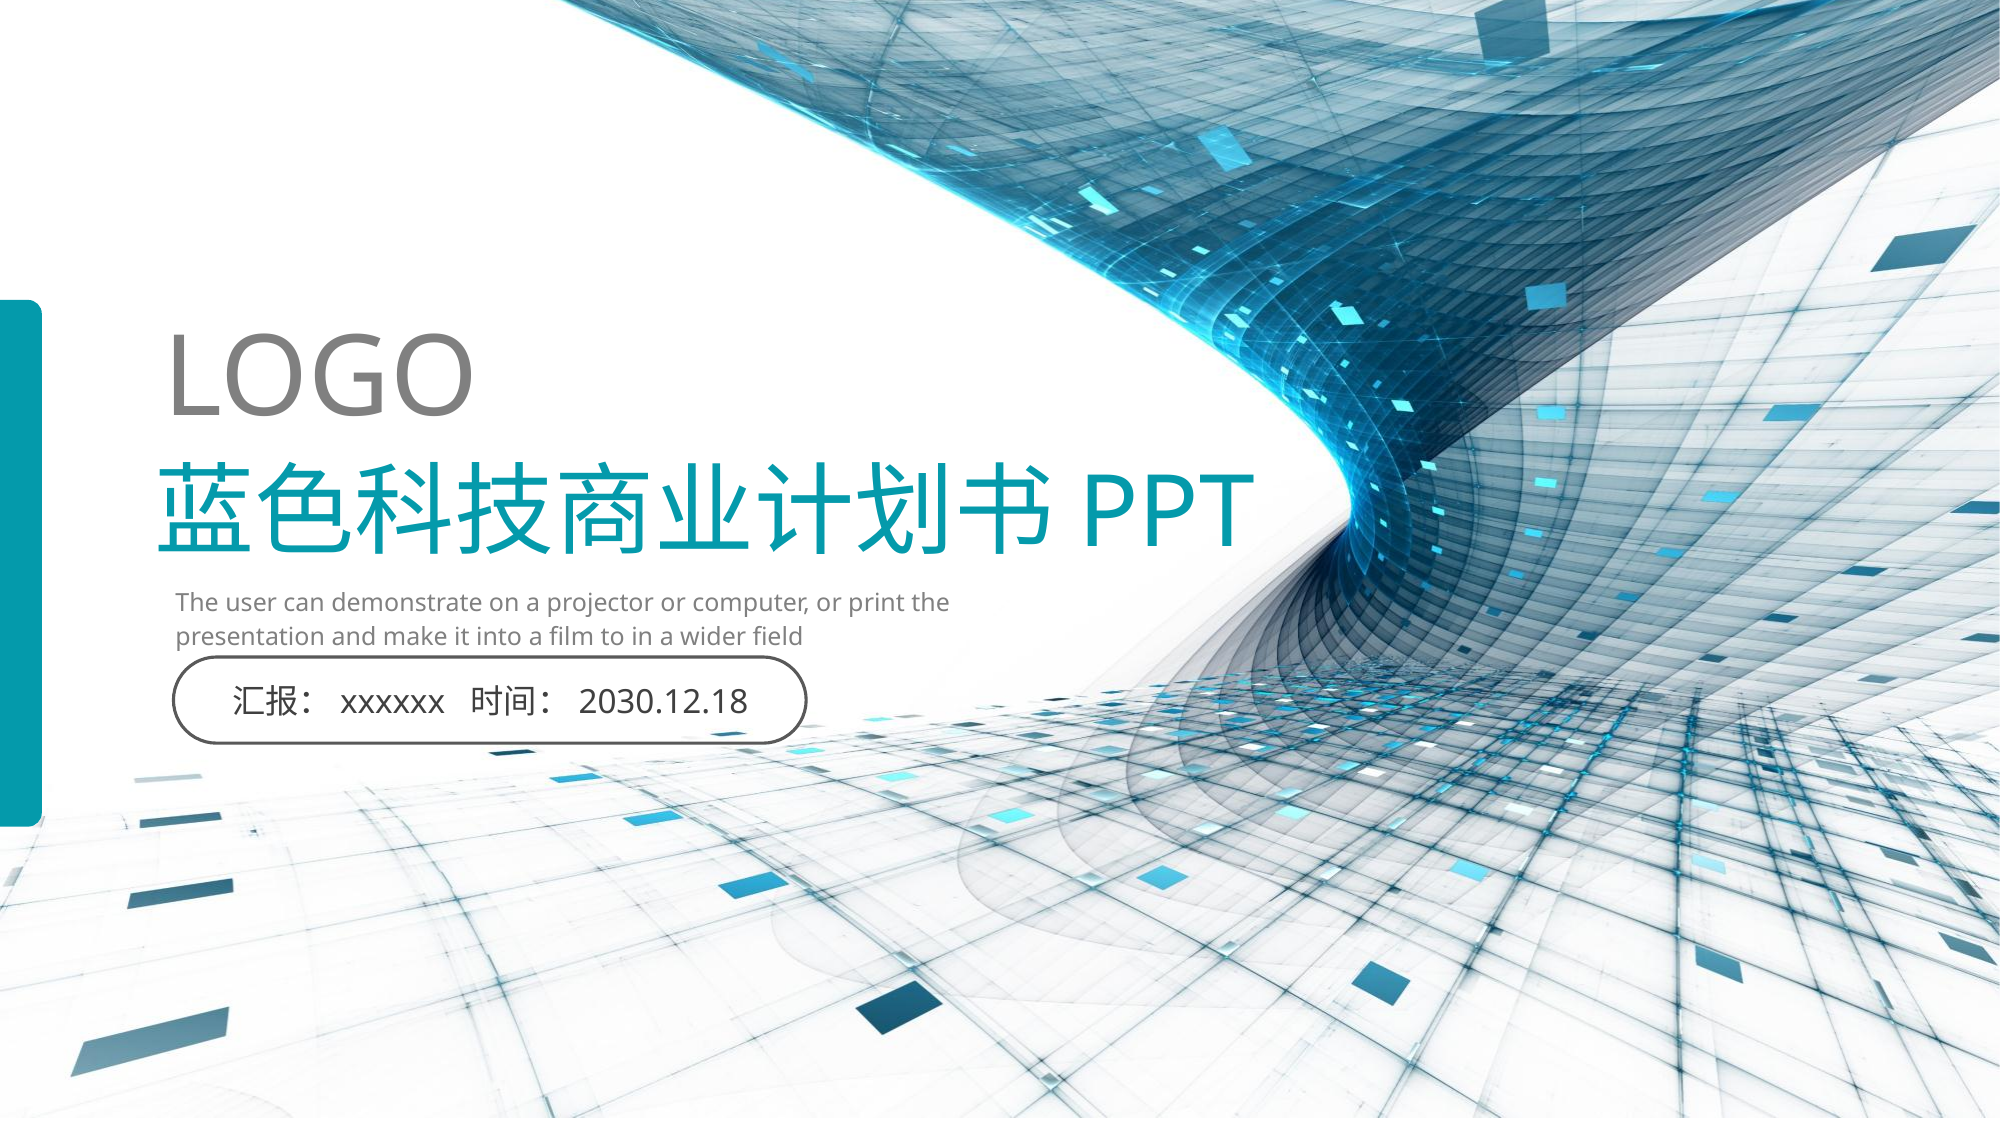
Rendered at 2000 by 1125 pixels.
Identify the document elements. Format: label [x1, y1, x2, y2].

text_box [173, 656, 807, 744]
picture [0, 0, 2000, 1118]
